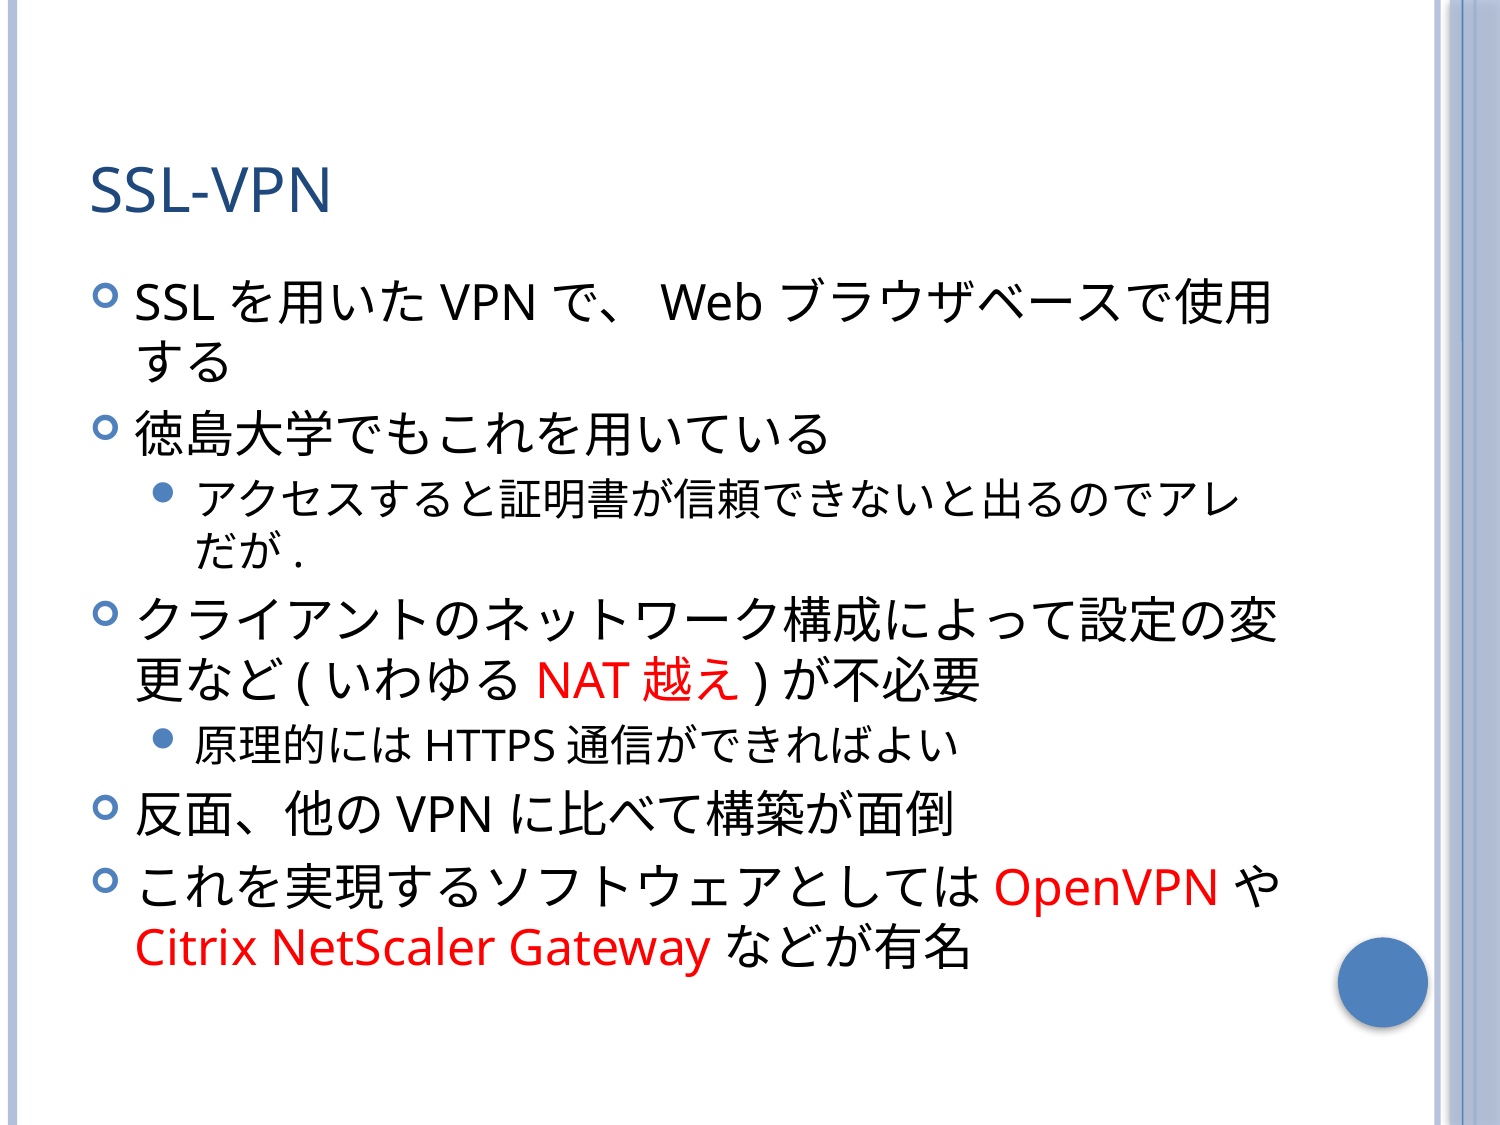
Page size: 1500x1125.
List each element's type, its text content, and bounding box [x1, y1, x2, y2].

list SSLを用いたVPNで、Webブラウザベースで使用する 徳島大学でもこれを用いている アクセスすると証明書が信頼できないと出るのでアレだが. クライアントのネットワーク構成によって設定の変更など(いわゆるNAT越え)が不必要 原理的にはHTTPS通信ができればよい 反面、他のVPNに比べて構築が面倒 これを実現するソフトウェアとしてはOpenVPNやCitrix NetScaler Gatewayなどが有名 [75, 262, 1300, 1062]
title SSL-VPN [75, 45, 1300, 233]
